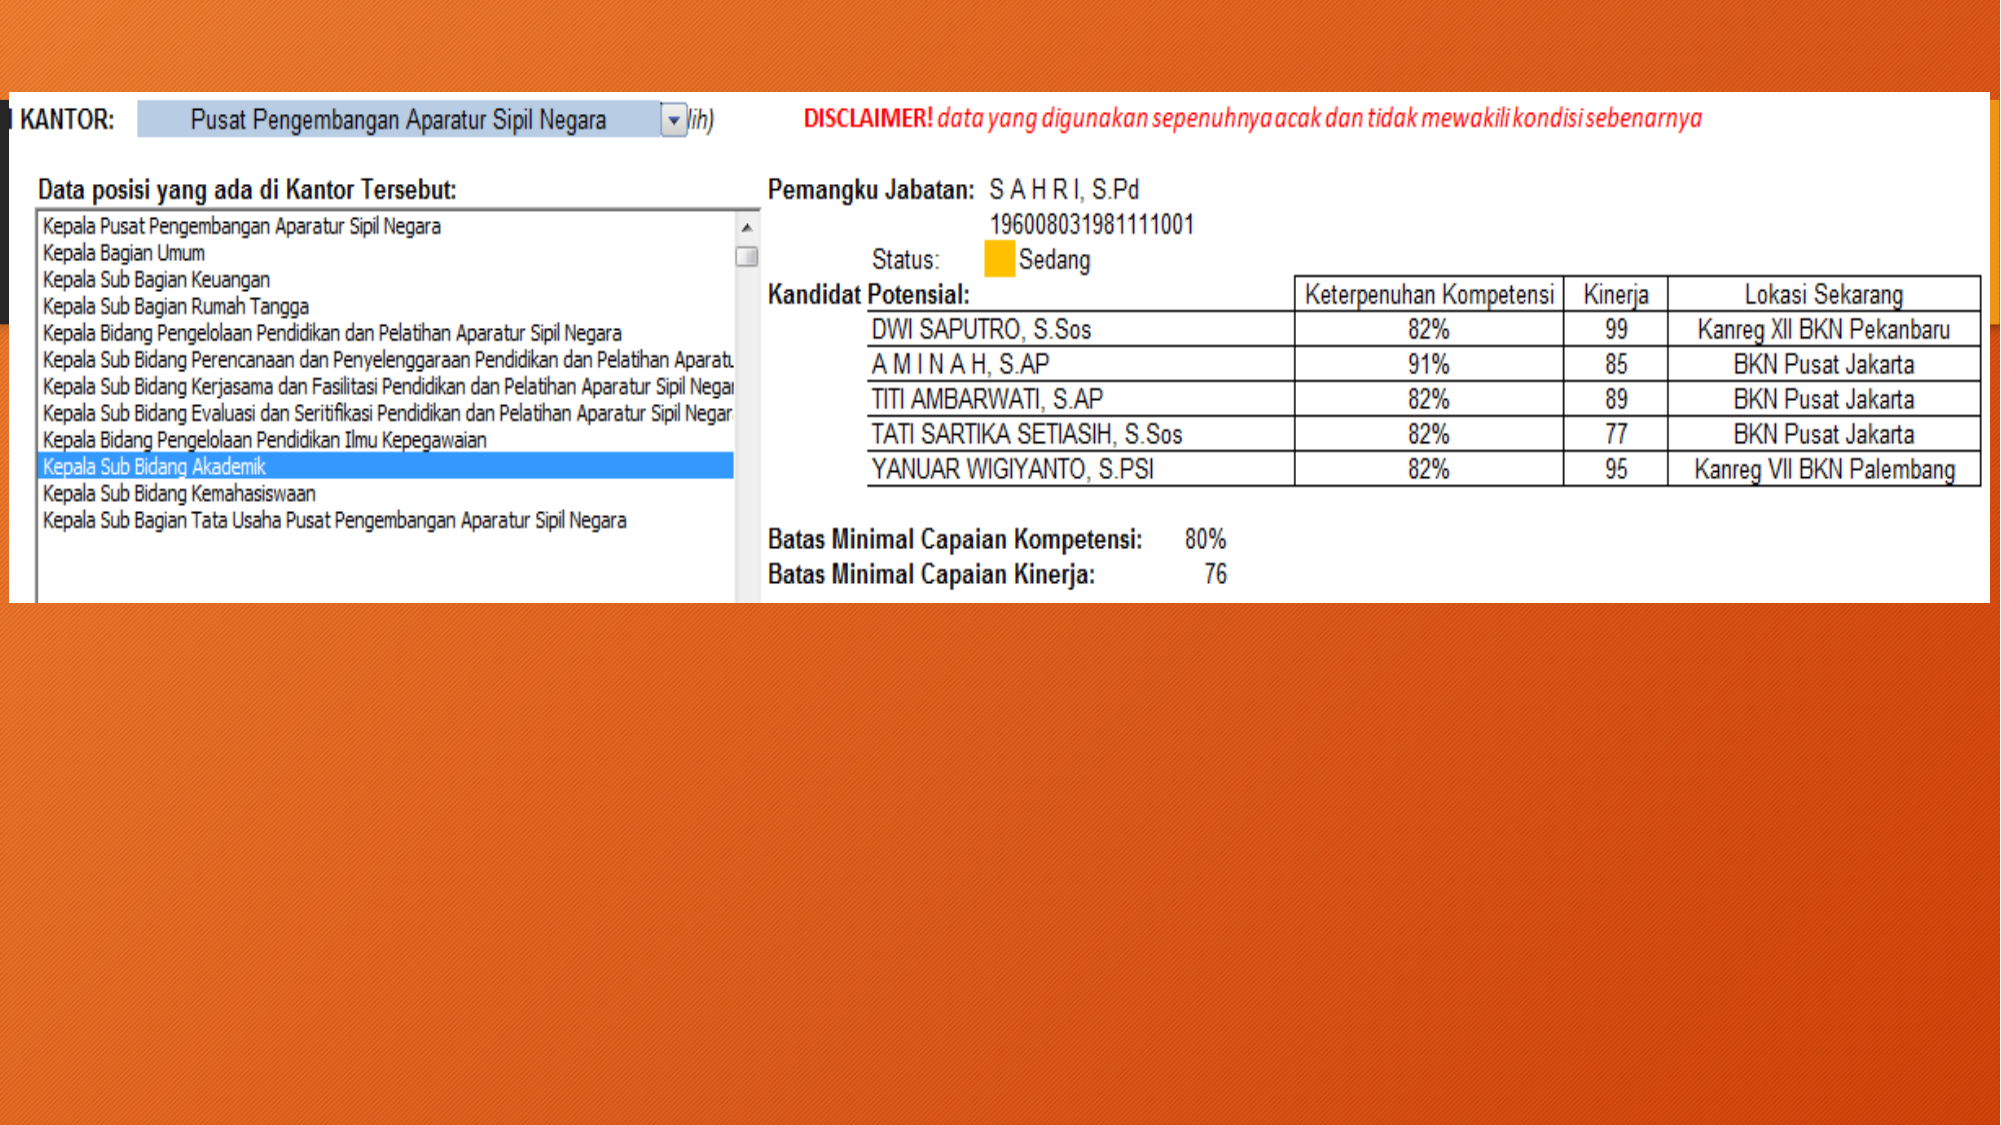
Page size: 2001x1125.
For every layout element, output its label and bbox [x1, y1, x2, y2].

list [0, 91, 1996, 603]
picture [1996, 325, 2000, 347]
